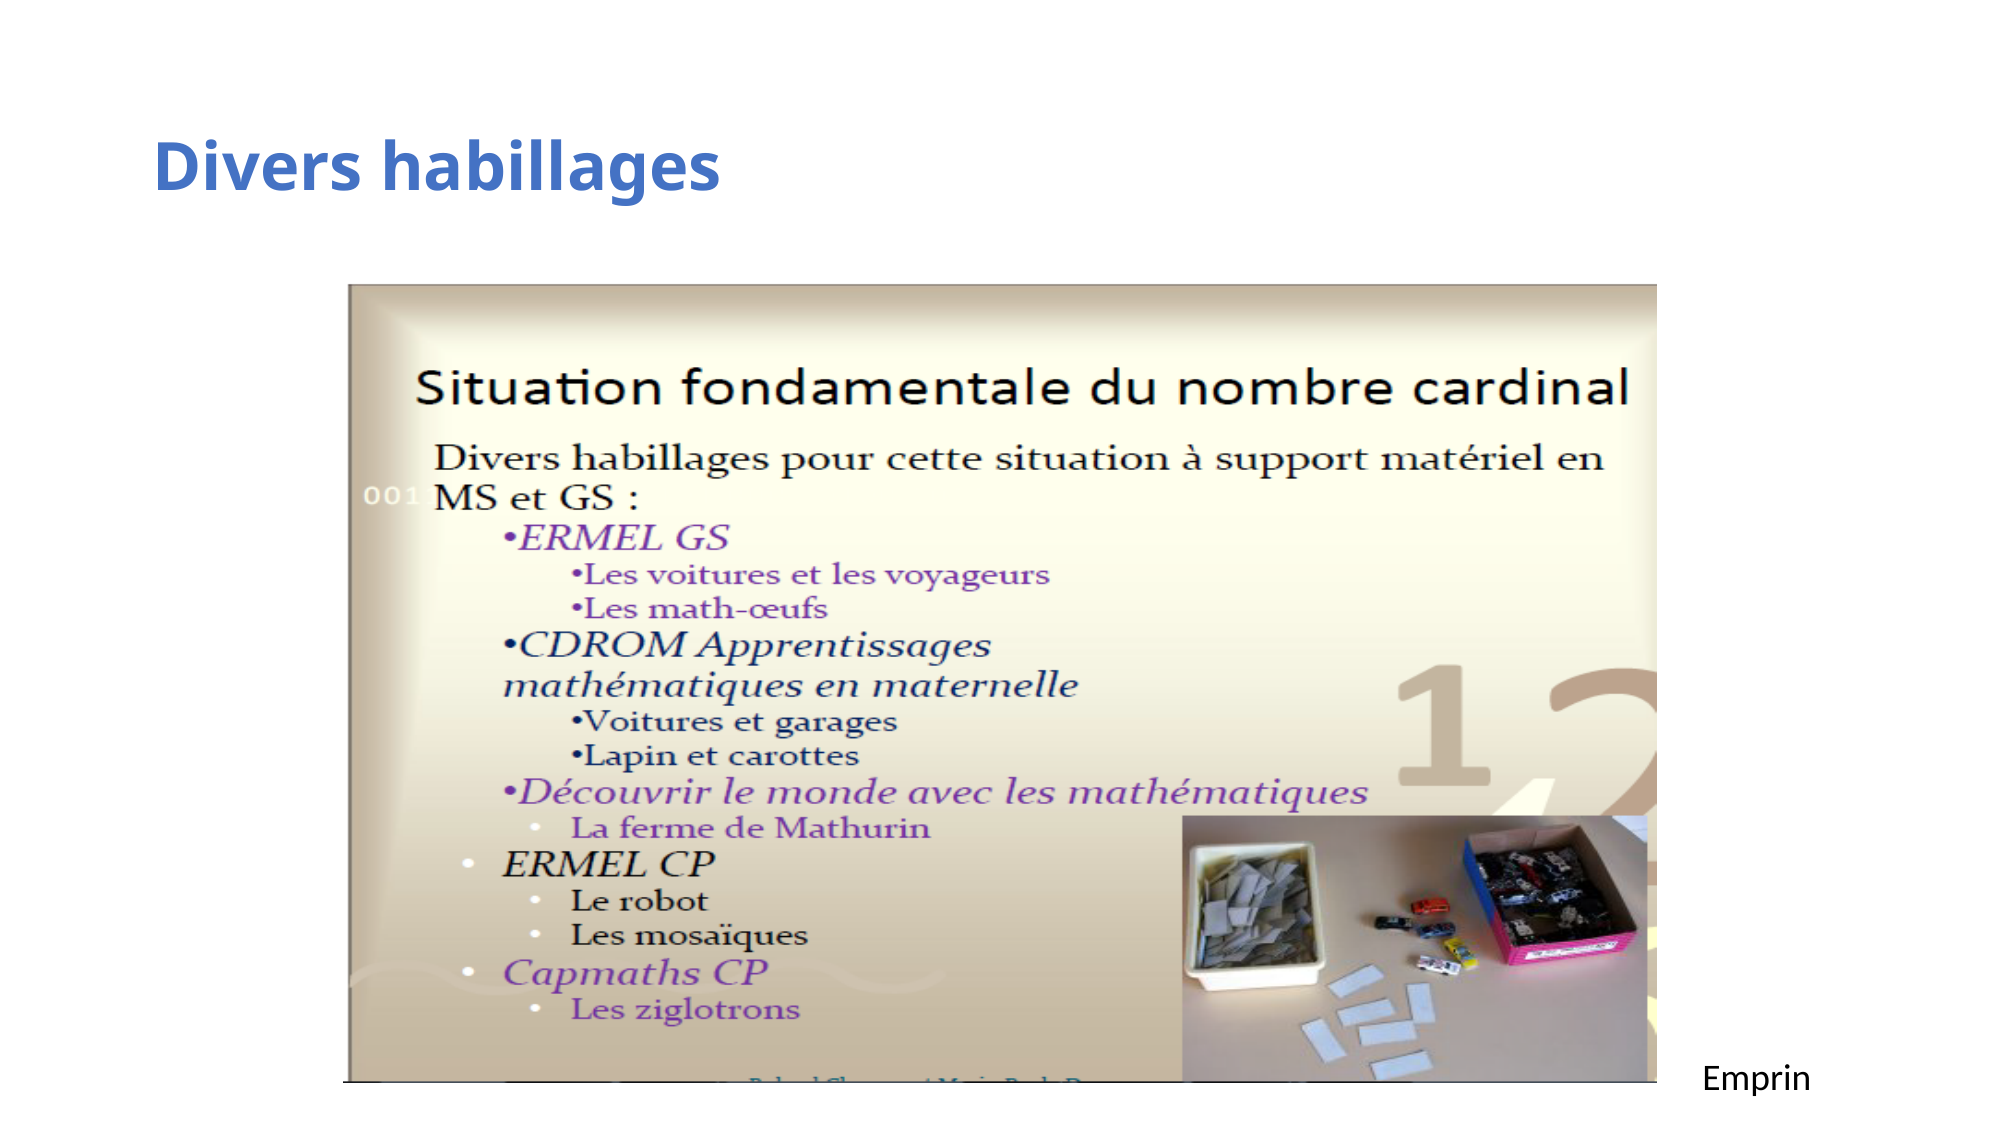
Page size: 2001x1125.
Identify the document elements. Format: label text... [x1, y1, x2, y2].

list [343, 277, 1657, 1083]
text_box Emprin [1687, 1045, 1967, 1106]
title Divers habillages [137, 59, 1863, 278]
